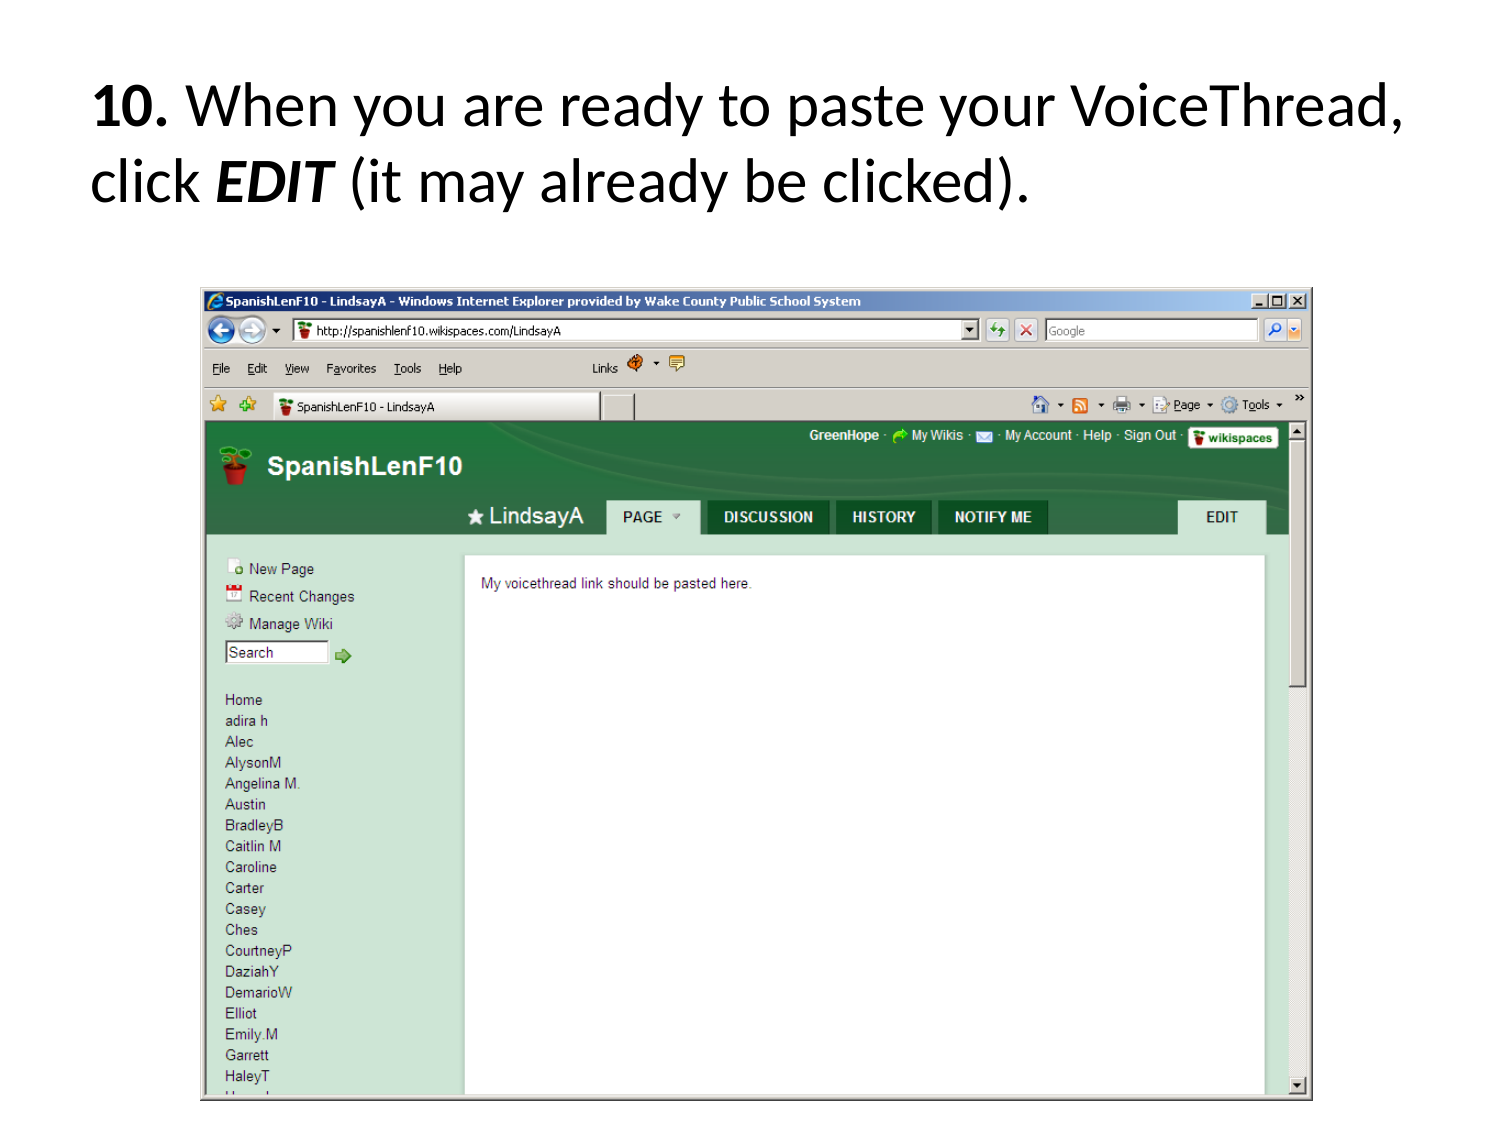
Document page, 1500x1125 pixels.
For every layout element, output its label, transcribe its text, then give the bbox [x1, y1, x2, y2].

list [199, 287, 1313, 1101]
title 10. When you are ready to paste your VoiceThread, click EDIT (it may already be clicked). [75, 45, 1425, 233]
